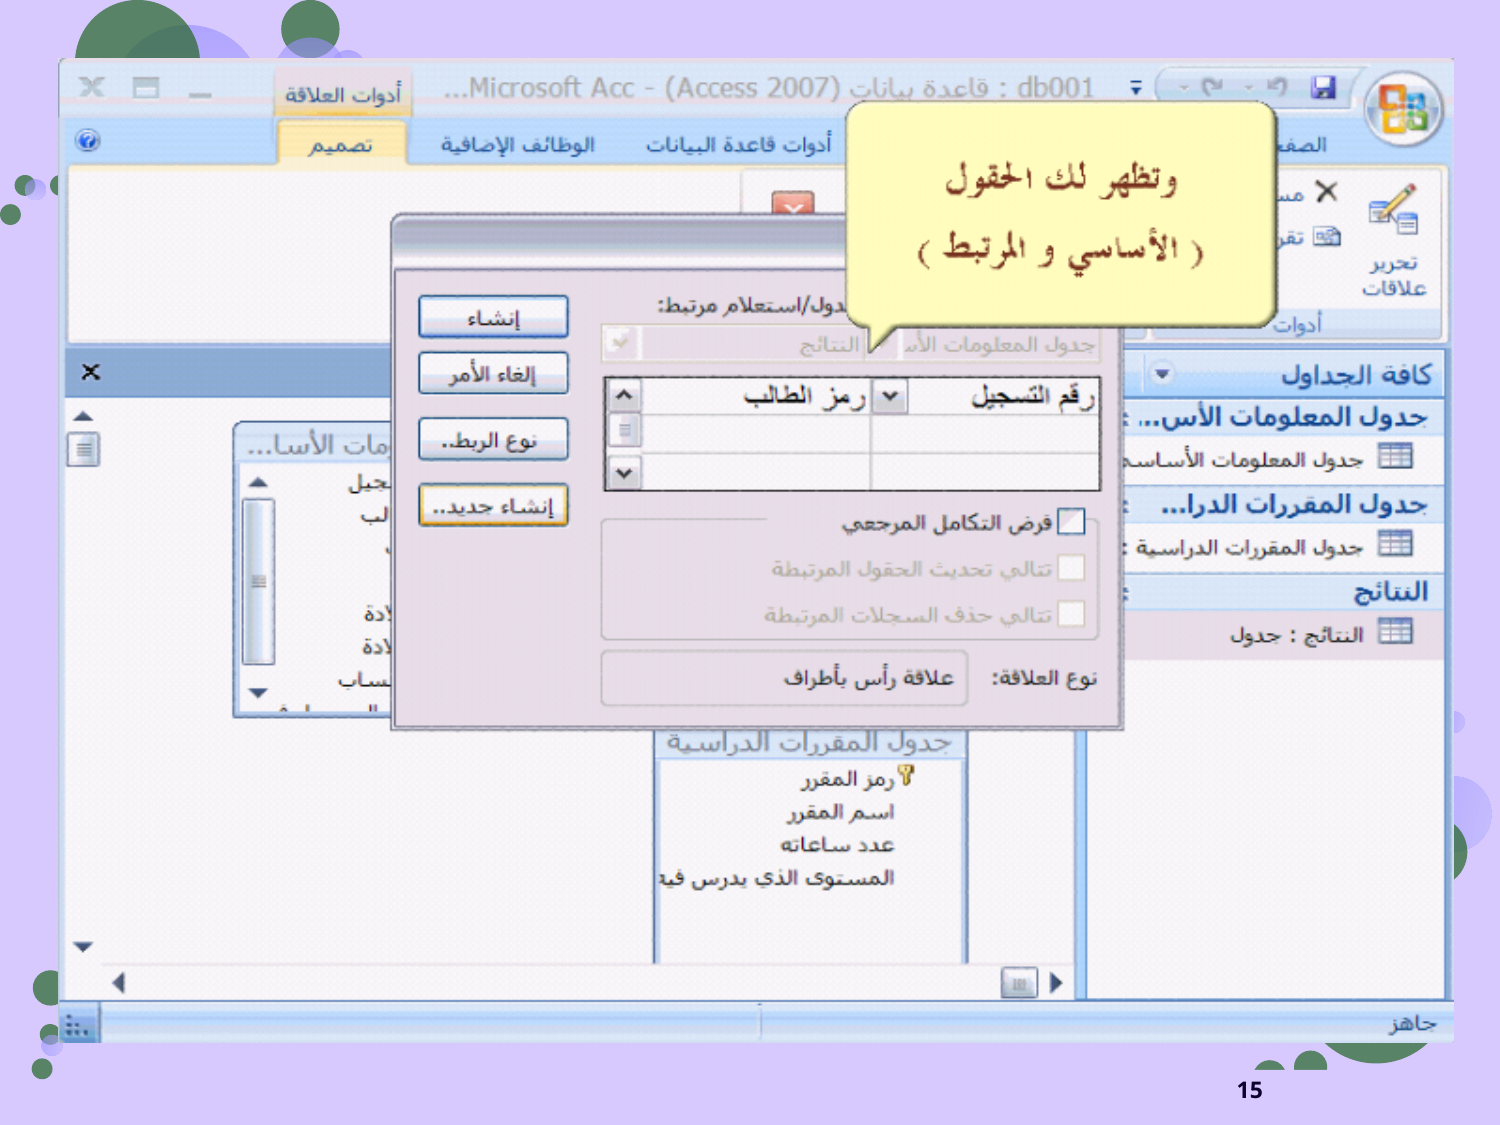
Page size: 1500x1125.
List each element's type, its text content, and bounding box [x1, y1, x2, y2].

picture [56, 56, 1455, 1045]
slide_number 15 [1074, 1069, 1425, 1113]
